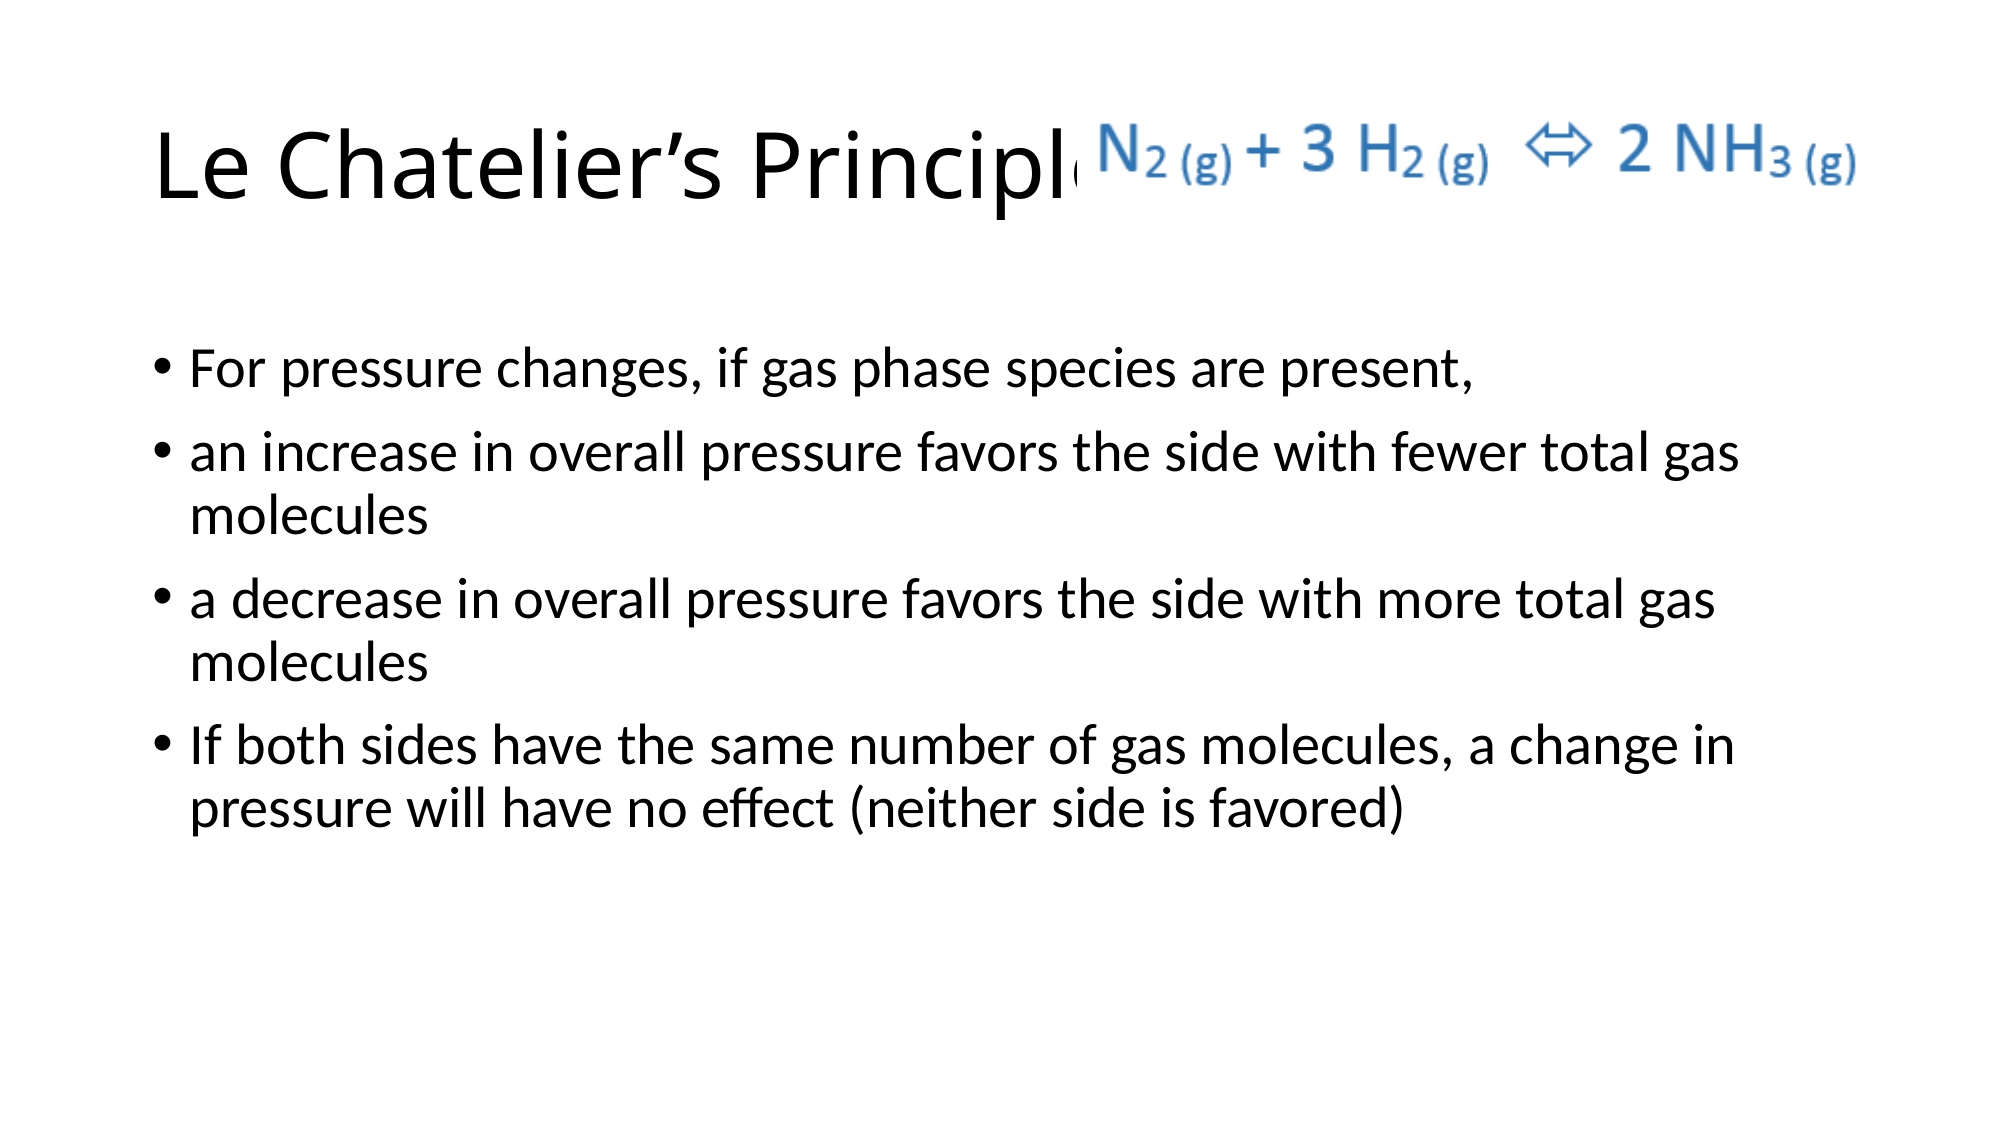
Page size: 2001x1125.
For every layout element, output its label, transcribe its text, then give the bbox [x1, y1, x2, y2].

picture [1077, 59, 1901, 260]
title Le Chatelier’s Principle [137, 59, 1863, 278]
list For pressure changes, if gas phase species are present, an increase in overall pressure favors the side with fewer total gas molecules a decrease in overall pressure favors the side with more total gas molecules If both sides have the same number of gas molecules, a change in pressure will have no effect (neither side is favored) [137, 330, 1863, 1044]
